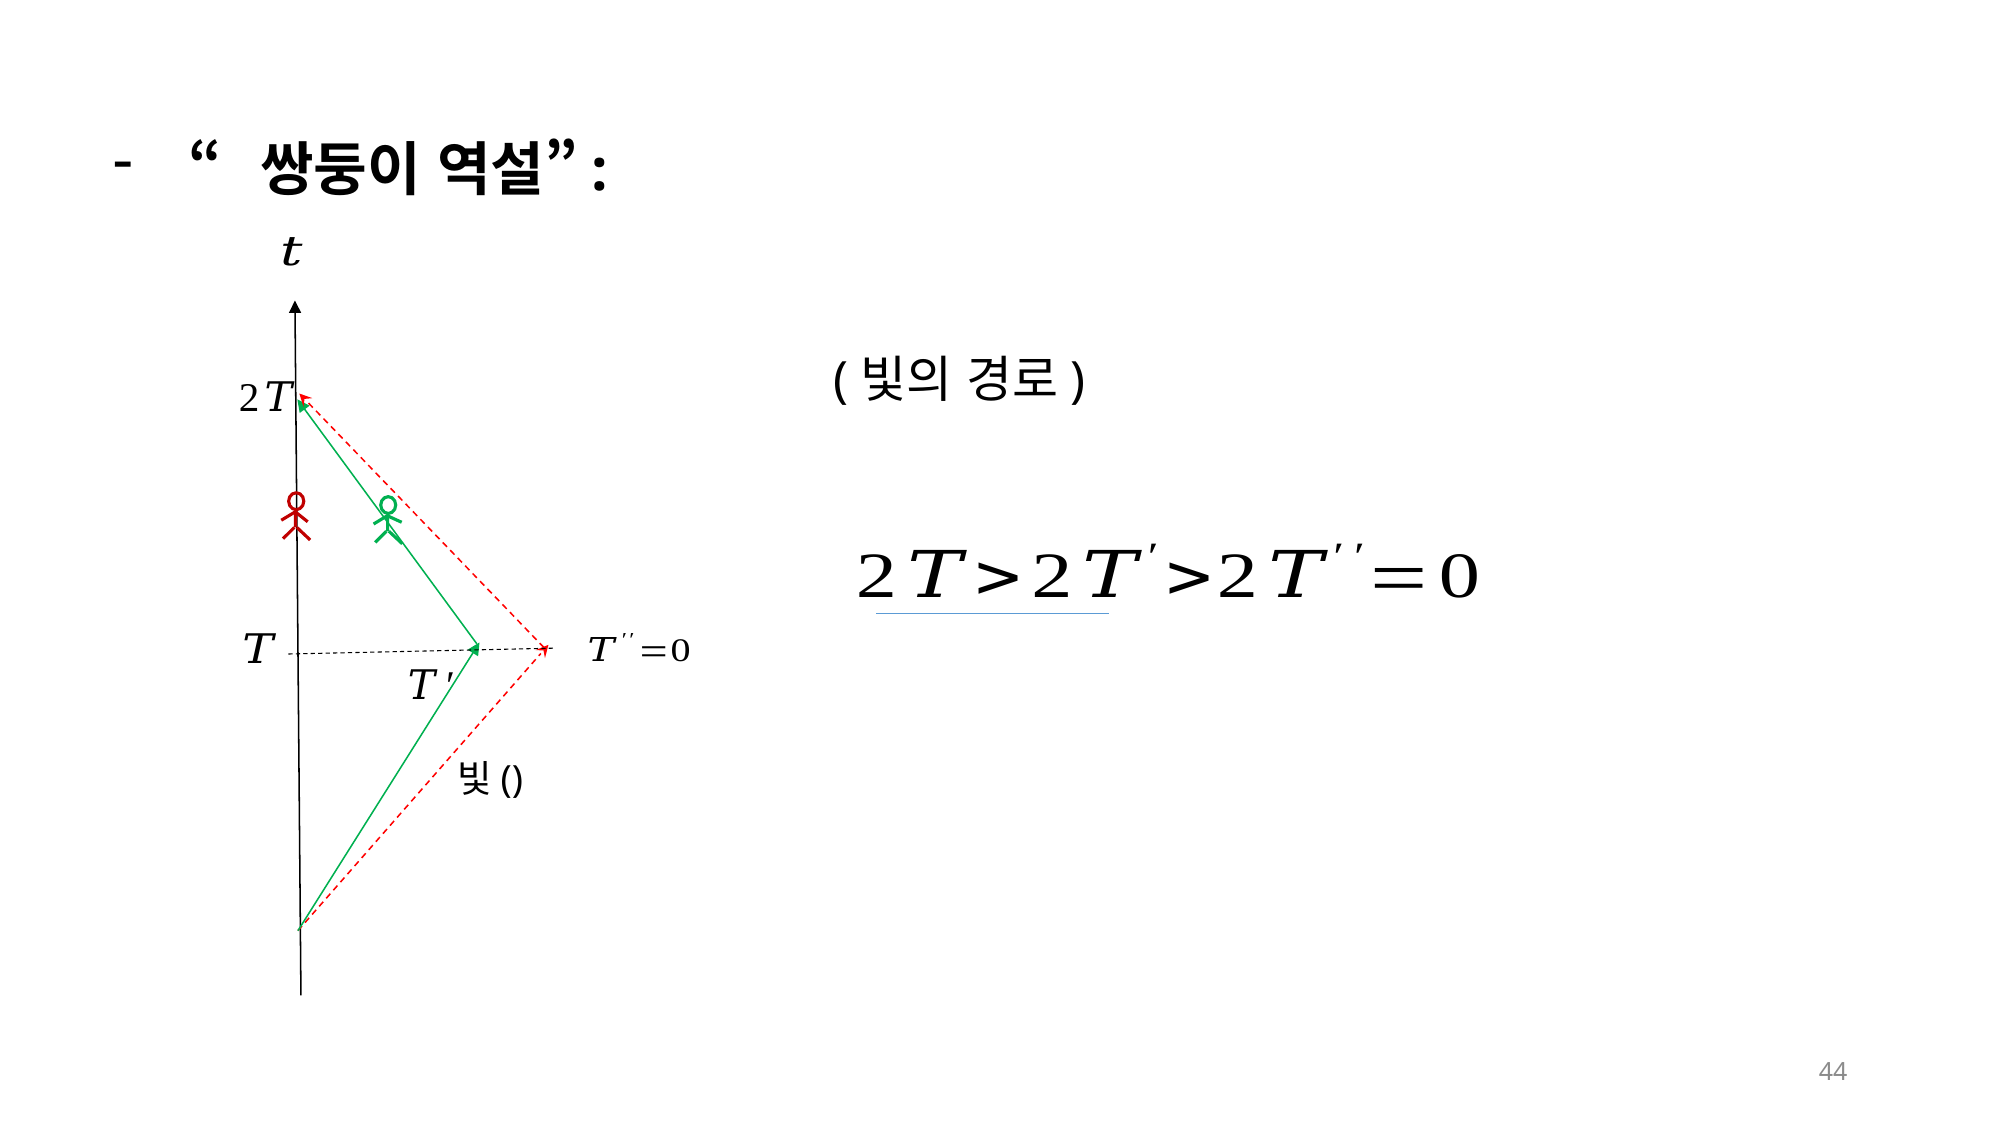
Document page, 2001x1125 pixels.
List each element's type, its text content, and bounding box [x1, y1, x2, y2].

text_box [281, 492, 311, 541]
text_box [373, 496, 403, 544]
text_box [297, 399, 373, 503]
slide_number 44 [1412, 1042, 1863, 1103]
text_box [288, 300, 302, 491]
text_box “쌍둥이 역설”: [98, 124, 623, 210]
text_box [287, 648, 553, 654]
text_box [470, 642, 480, 648]
text_box [299, 393, 399, 496]
